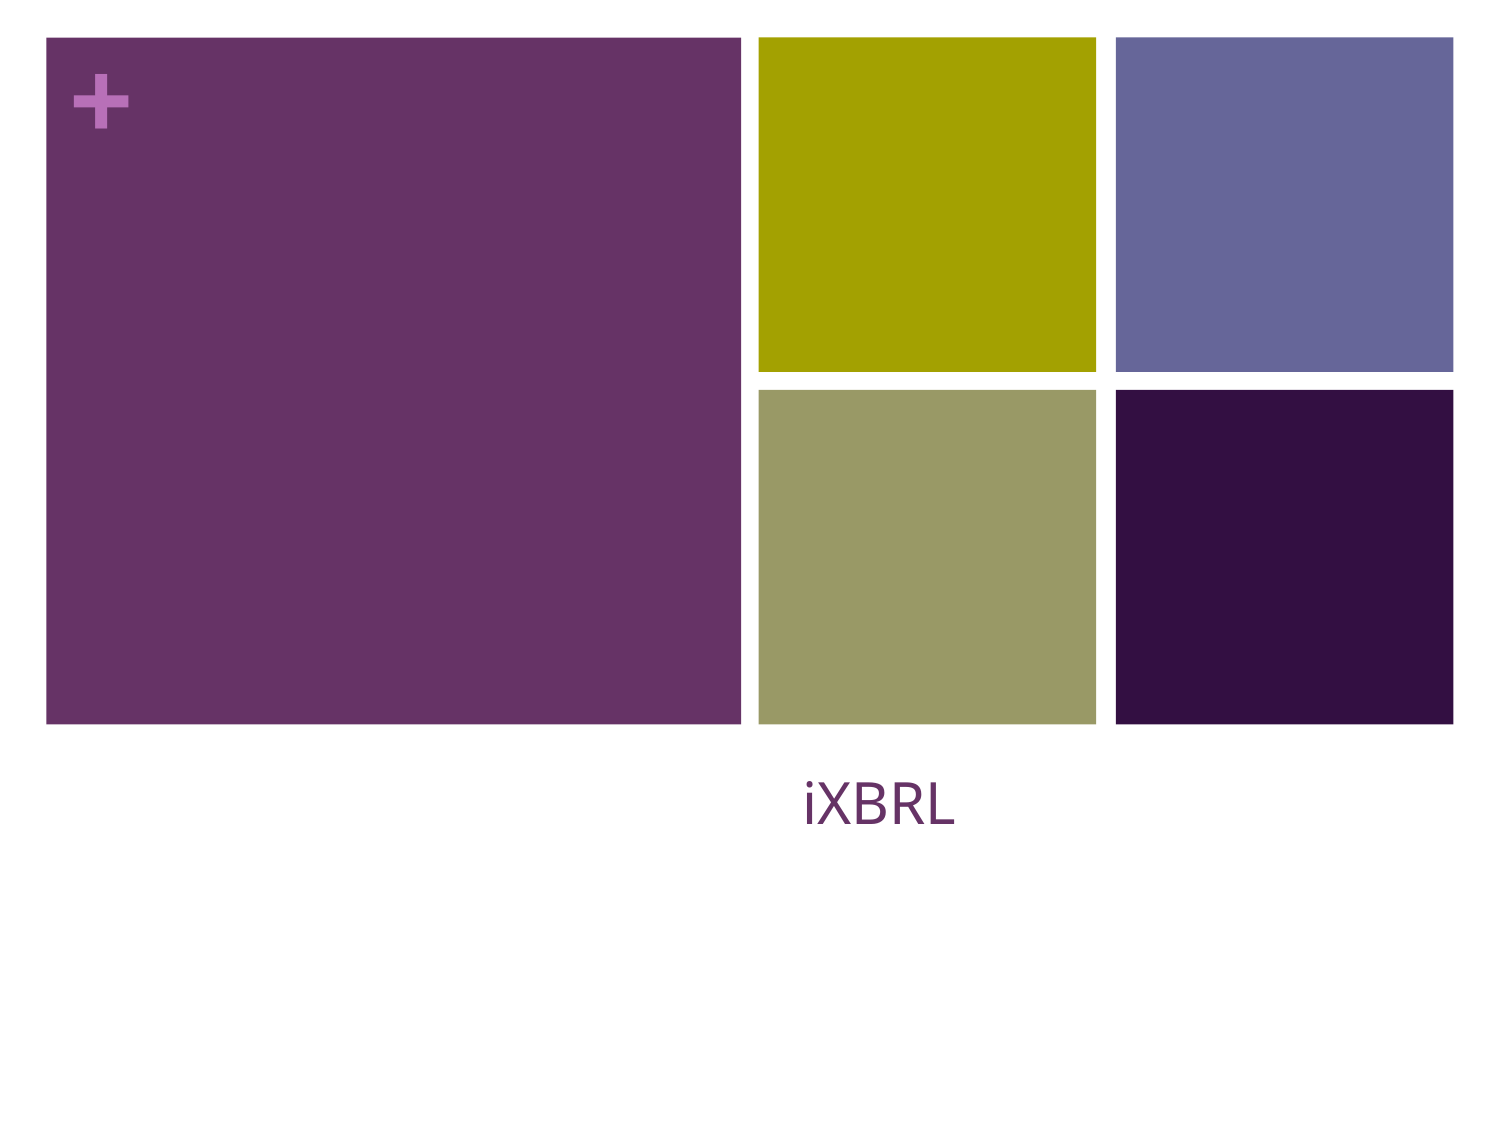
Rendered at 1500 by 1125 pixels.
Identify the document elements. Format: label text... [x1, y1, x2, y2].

title iXBRL [787, 758, 1450, 912]
